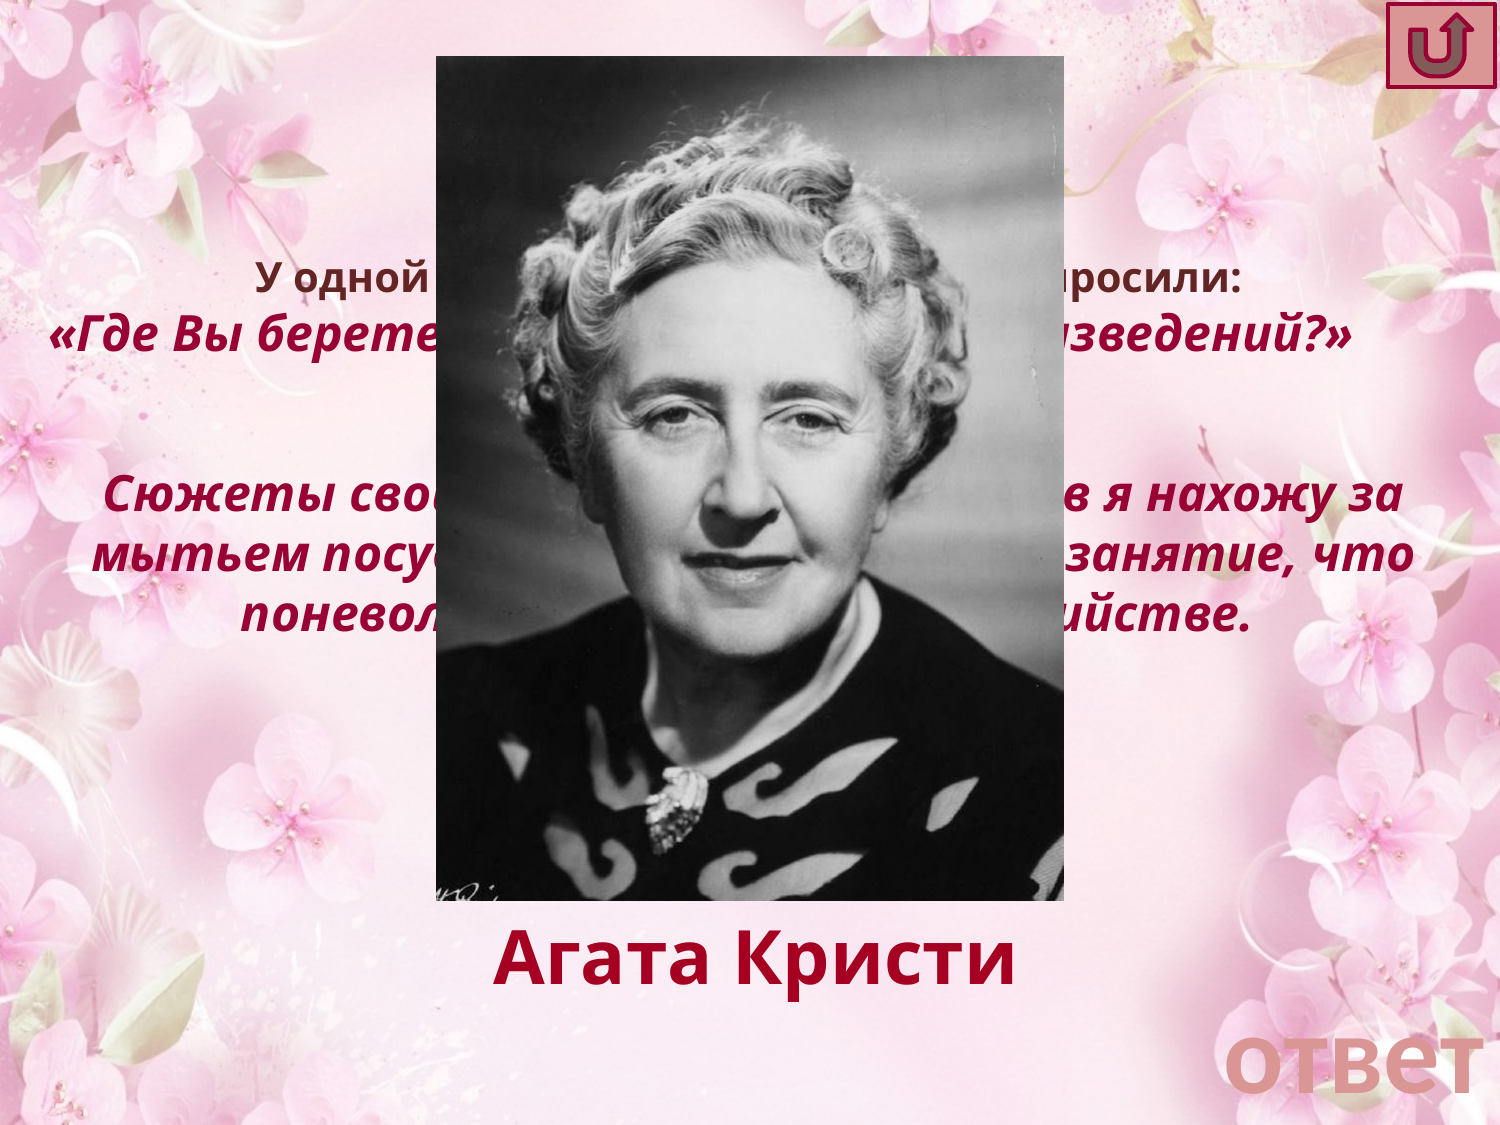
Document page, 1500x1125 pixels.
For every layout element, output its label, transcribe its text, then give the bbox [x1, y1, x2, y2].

picture [0, 0, 1500, 1125]
text_box ответ [1208, 973, 1499, 1124]
text_box [1386, 2, 1497, 89]
text_box У одной известной писательницы спросили: «Где Вы берете сюжеты для своих произведений?» И получили ответ: Сюжеты своих детективных романов я нахожу за мытьем посуды. Это такое дурацкое занятие, что поневоле приходит мысль об убийстве. [1069, 243, 1475, 649]
text_box Агата Кристи [246, 902, 1266, 1008]
text_box У одной известной писательницы спросили: «Где Вы берете сюжеты для своих произведений?» И получили ответ: Сюжеты своих детективных романов я нахожу за мытьем посуды. Это такое дурацкое занятие, что поневоле приходит мысль об убийстве. [33, 243, 431, 649]
